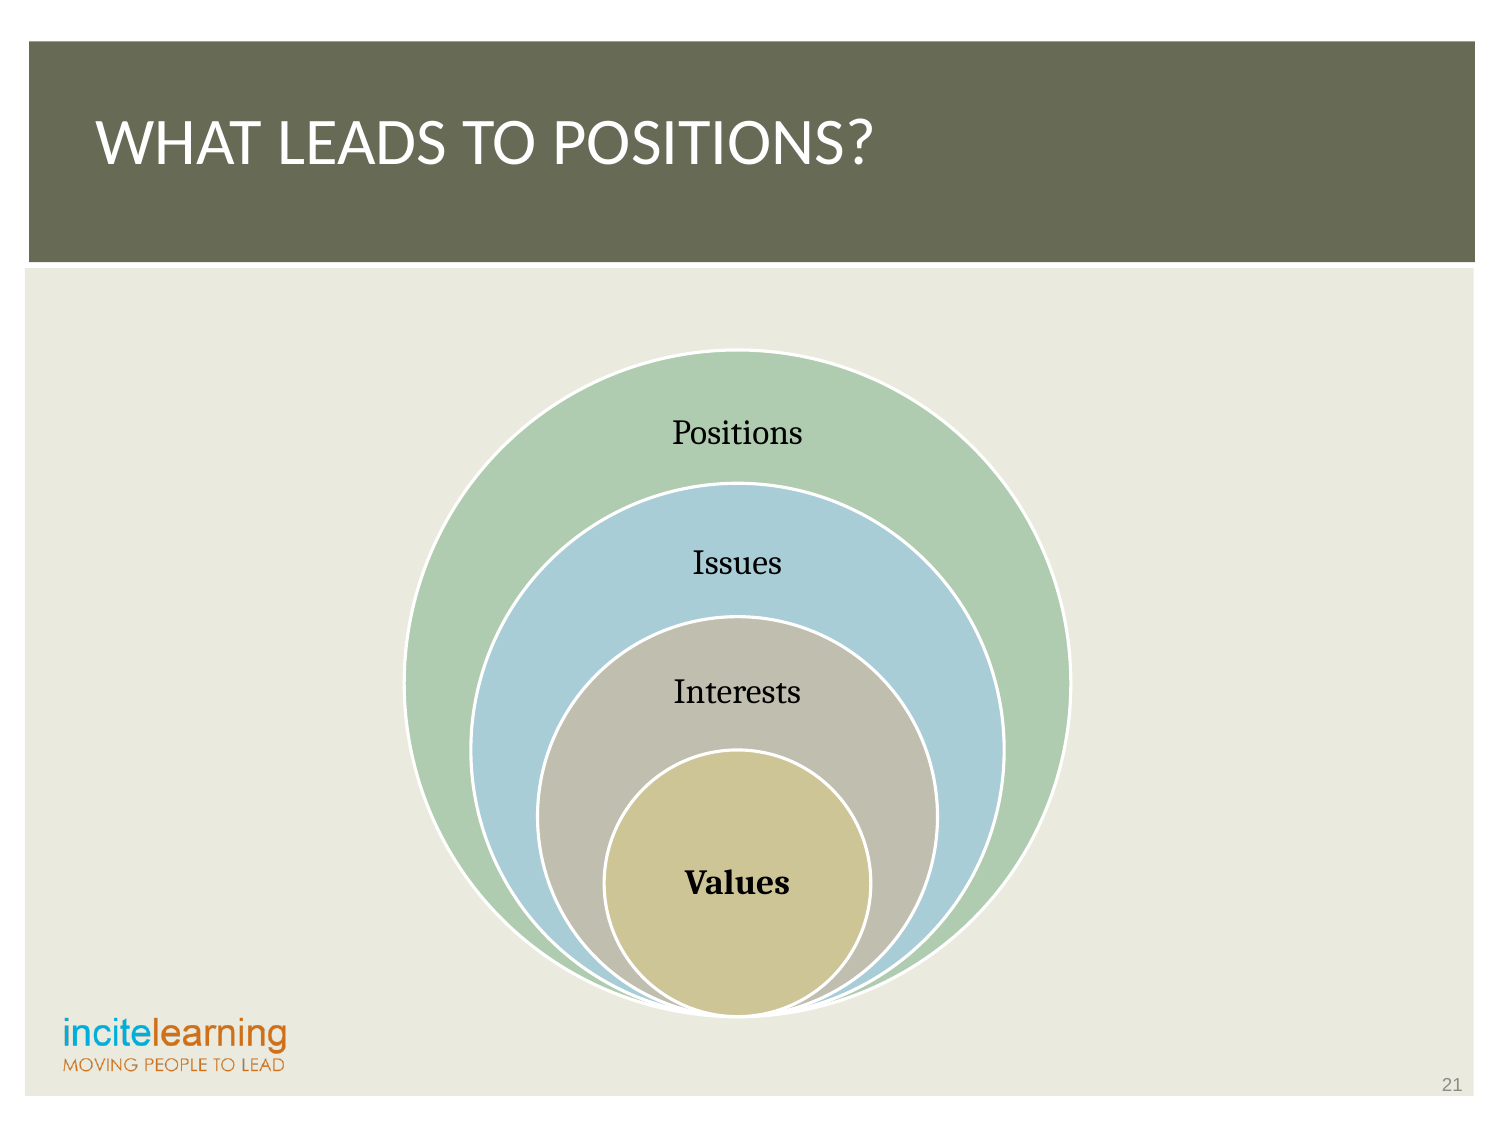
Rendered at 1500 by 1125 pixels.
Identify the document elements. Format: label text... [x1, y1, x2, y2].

picture [62, 1012, 288, 1076]
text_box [237, 349, 1238, 1017]
title What leads to positions? [80, 100, 1431, 176]
